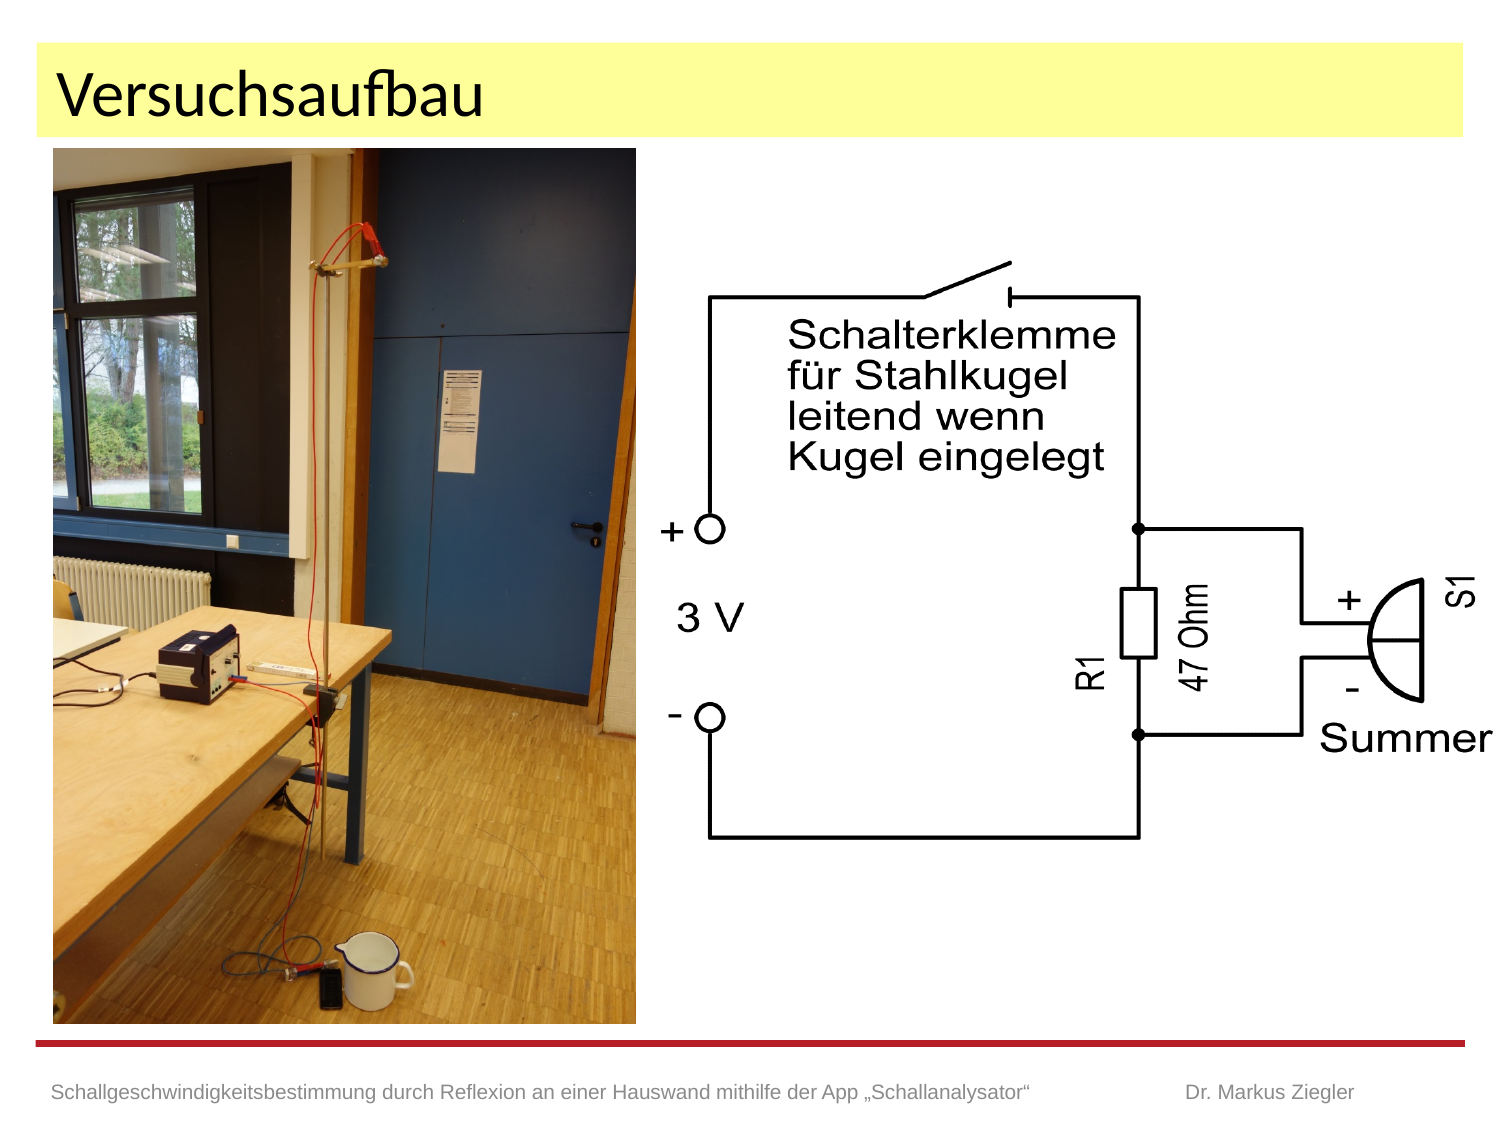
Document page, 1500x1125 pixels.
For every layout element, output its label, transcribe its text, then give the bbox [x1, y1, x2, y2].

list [52, 148, 637, 1024]
picture [651, 250, 1500, 850]
title Versuchsaufbau [41, 42, 1459, 149]
footer Schallgeschwindigkeitsbestimmung durch Reflexion an einer Hauswand mithilfe der App „Schallanalysator“ Dr. Markus Ziegler [35, 1061, 1447, 1122]
